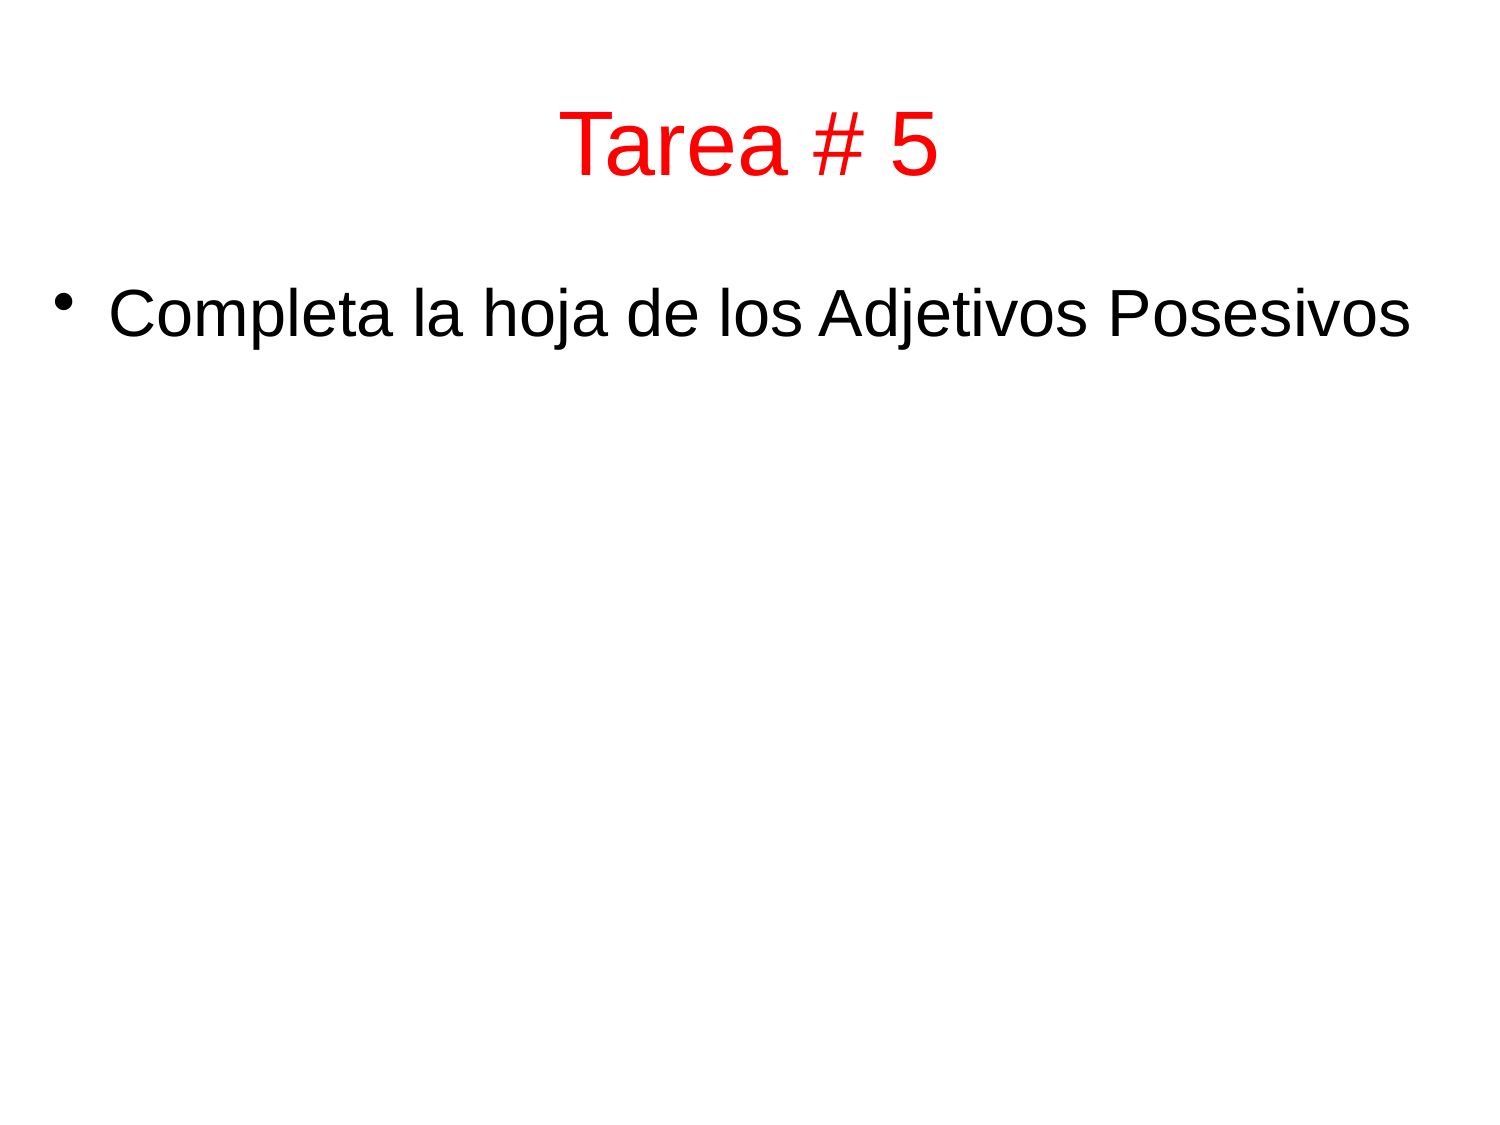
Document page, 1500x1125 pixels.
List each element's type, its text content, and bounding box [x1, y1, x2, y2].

list Completa la hoja de los Adjetivos Posesivos [37, 262, 1463, 1005]
title Tarea # 5 [75, 45, 1425, 233]
